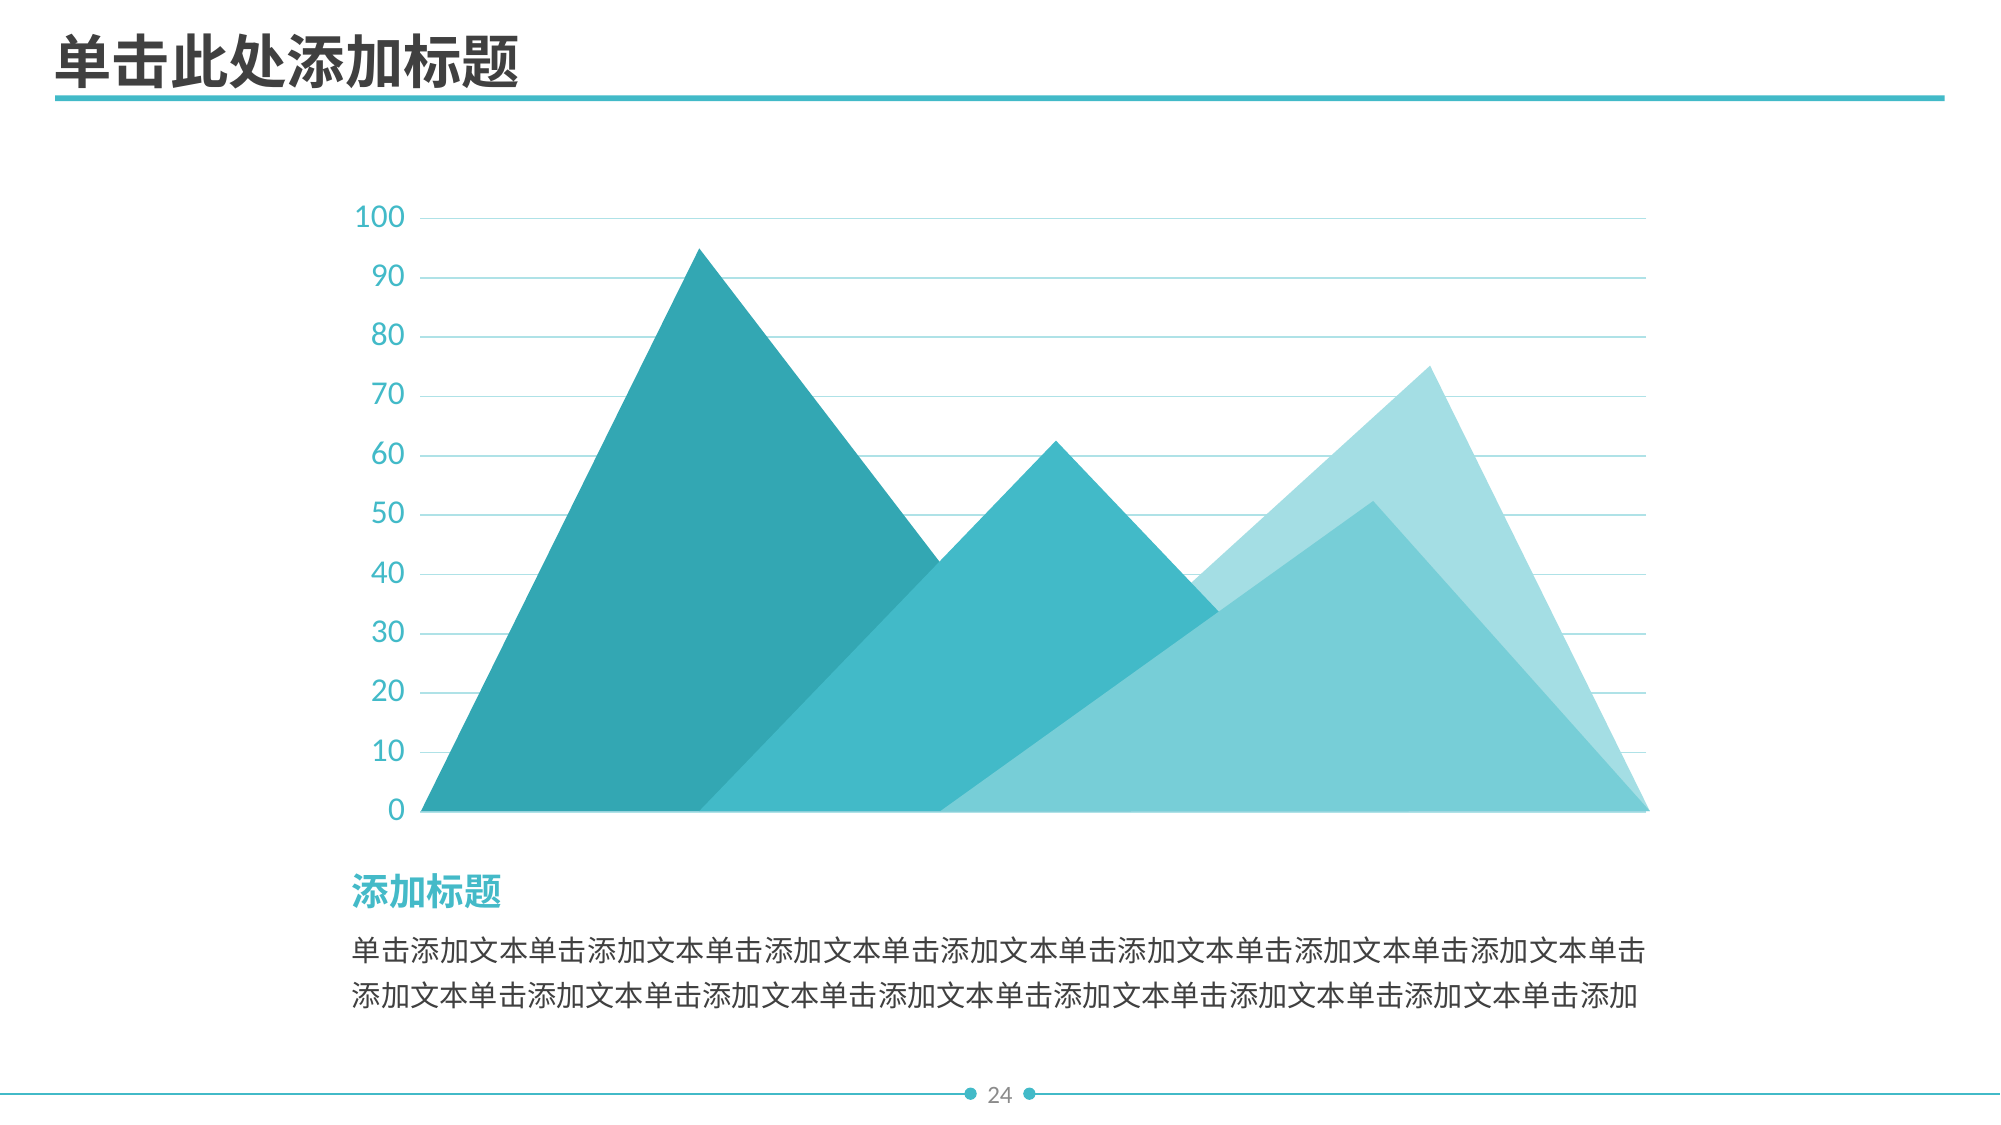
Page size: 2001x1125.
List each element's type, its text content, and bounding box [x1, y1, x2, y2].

slide_number 24 [774, 1063, 1225, 1124]
chart [326, 188, 1674, 842]
text_box 单击此处添加标题 [39, 26, 1174, 104]
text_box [337, 865, 1663, 1017]
